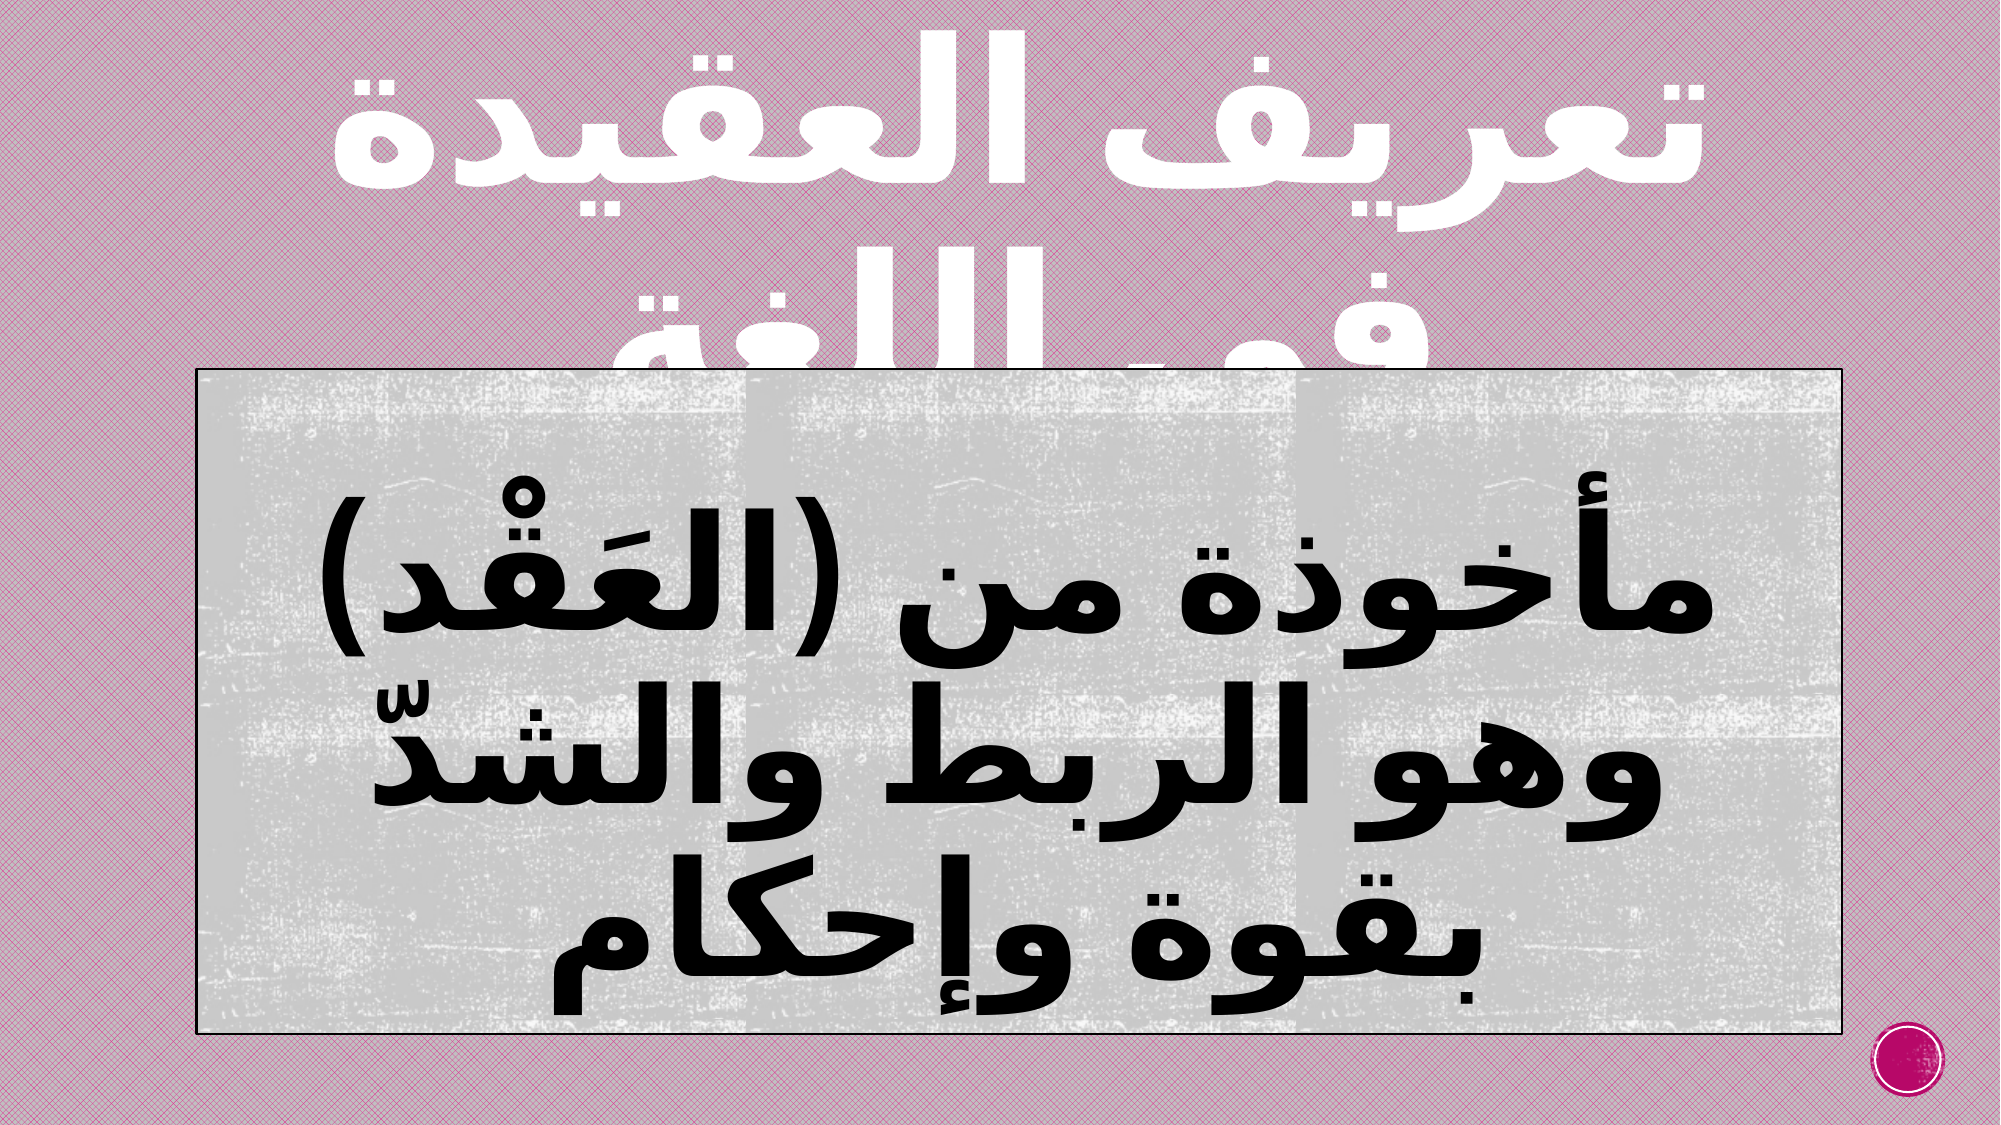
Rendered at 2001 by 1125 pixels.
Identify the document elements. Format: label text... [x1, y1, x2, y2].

title تعريف العقيدة في اللغة [232, 44, 1813, 368]
list مأخوذة من (العَقْد) وهو الربط والشدّ بقوة وإحكام [195, 368, 1843, 1035]
